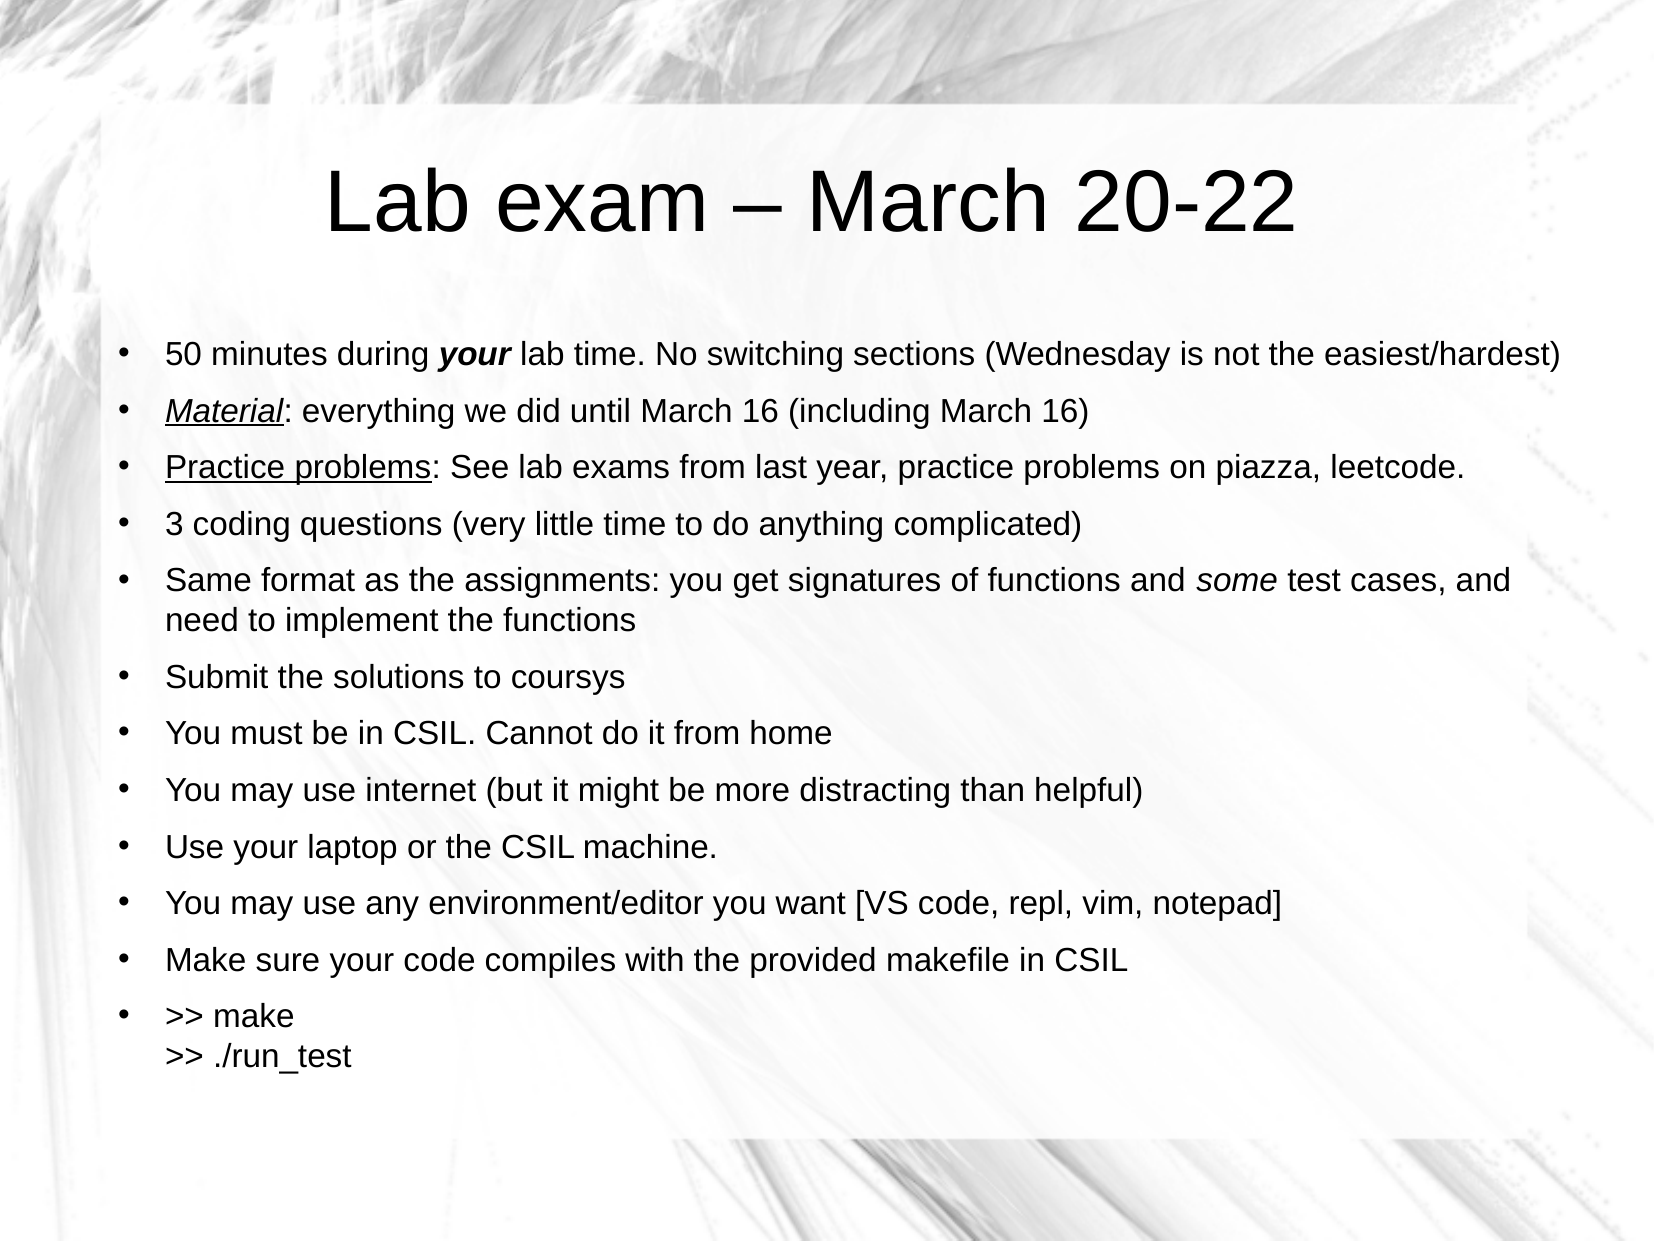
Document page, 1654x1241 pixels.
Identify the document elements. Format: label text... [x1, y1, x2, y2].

picture [0, 0, 1654, 1241]
list 50 minutes during your lab time. No switching sections (Wednesday is not the easiest/hardest) Material: everything we did until March 16 (including March 16) Practice problems: See lab exams from last year, practice problems on piazza, leetcode. 3 coding questions (very little time to do anything complicated) Same format as the assignments: you get signatures of functions and some test cases, and need to implement the functions Submit the solutions to coursys You must be in CSIL. Cannot do it from home You may use internet (but it might be more distracting than helpful) Use your laptop or the CSIL machine. You may use any environment/editor you want [VS code, repl, vim, notepad] Make sure your code compiles with the provided makefile in CSIL >> make >> ./run_test [118, 332, 1571, 1121]
title Lab exam – March 20-22 [118, 93, 1506, 299]
